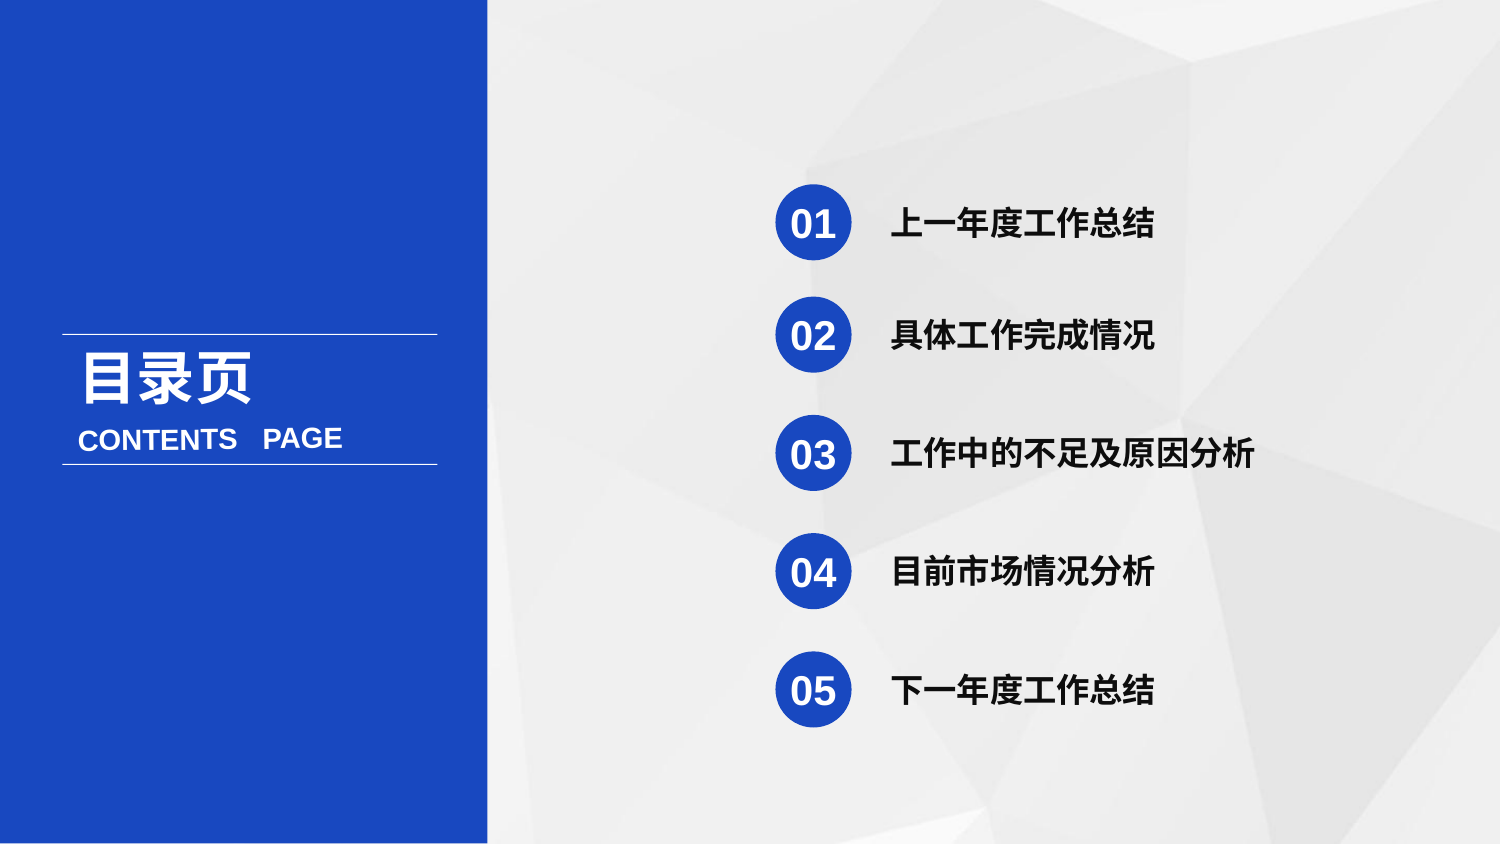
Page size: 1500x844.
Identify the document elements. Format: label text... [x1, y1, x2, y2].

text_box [774, 296, 853, 373]
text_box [774, 651, 853, 728]
text_box 目前市场情况分析 [875, 543, 1473, 598]
picture [488, 0, 1500, 844]
text_box 上一年度工作总结 [875, 194, 1473, 250]
text_box [0, 0, 488, 844]
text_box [774, 183, 853, 261]
text_box 工作中的不足及原因分析 [875, 425, 1473, 480]
text_box 目录页 [63, 334, 269, 407]
text_box CONTENTS PAGE [60, 402, 434, 472]
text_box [774, 532, 853, 610]
text_box 具体工作完成情况 [875, 306, 1473, 362]
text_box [774, 414, 853, 492]
text_box 下一年度工作总结 [875, 661, 1473, 717]
